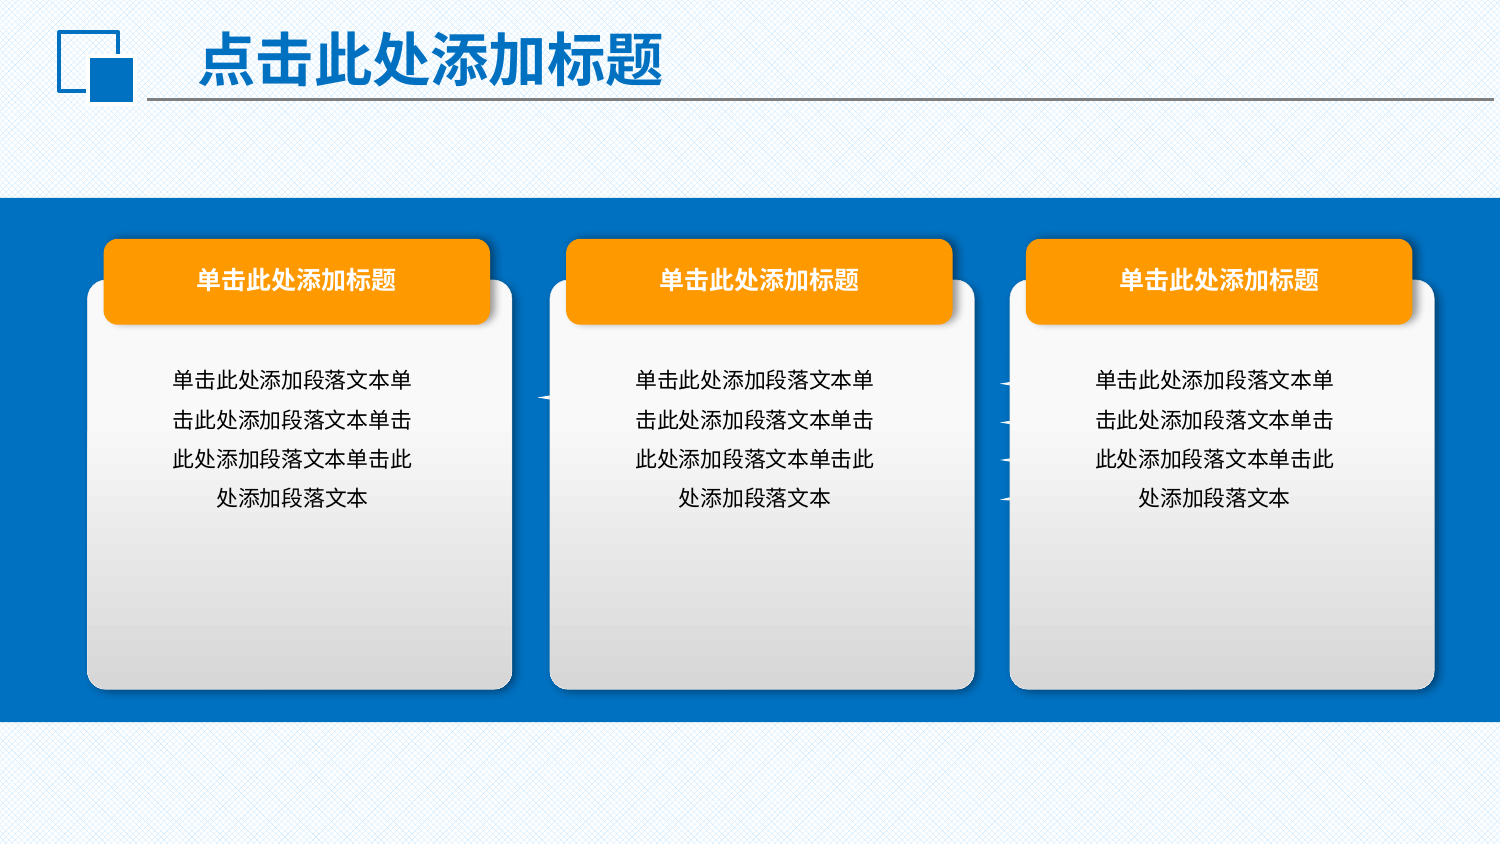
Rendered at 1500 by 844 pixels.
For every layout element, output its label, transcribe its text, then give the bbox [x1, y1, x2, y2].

text_box 点击此处添加标题 [183, 15, 1500, 109]
text_box [86, 54, 137, 106]
text_box [57, 30, 120, 93]
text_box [1025, 238, 1413, 325]
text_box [103, 238, 491, 325]
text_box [565, 238, 953, 325]
text_box [0, 196, 1500, 462]
text_box [0, 463, 1500, 724]
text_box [1009, 279, 1435, 690]
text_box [549, 279, 975, 690]
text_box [87, 279, 513, 690]
